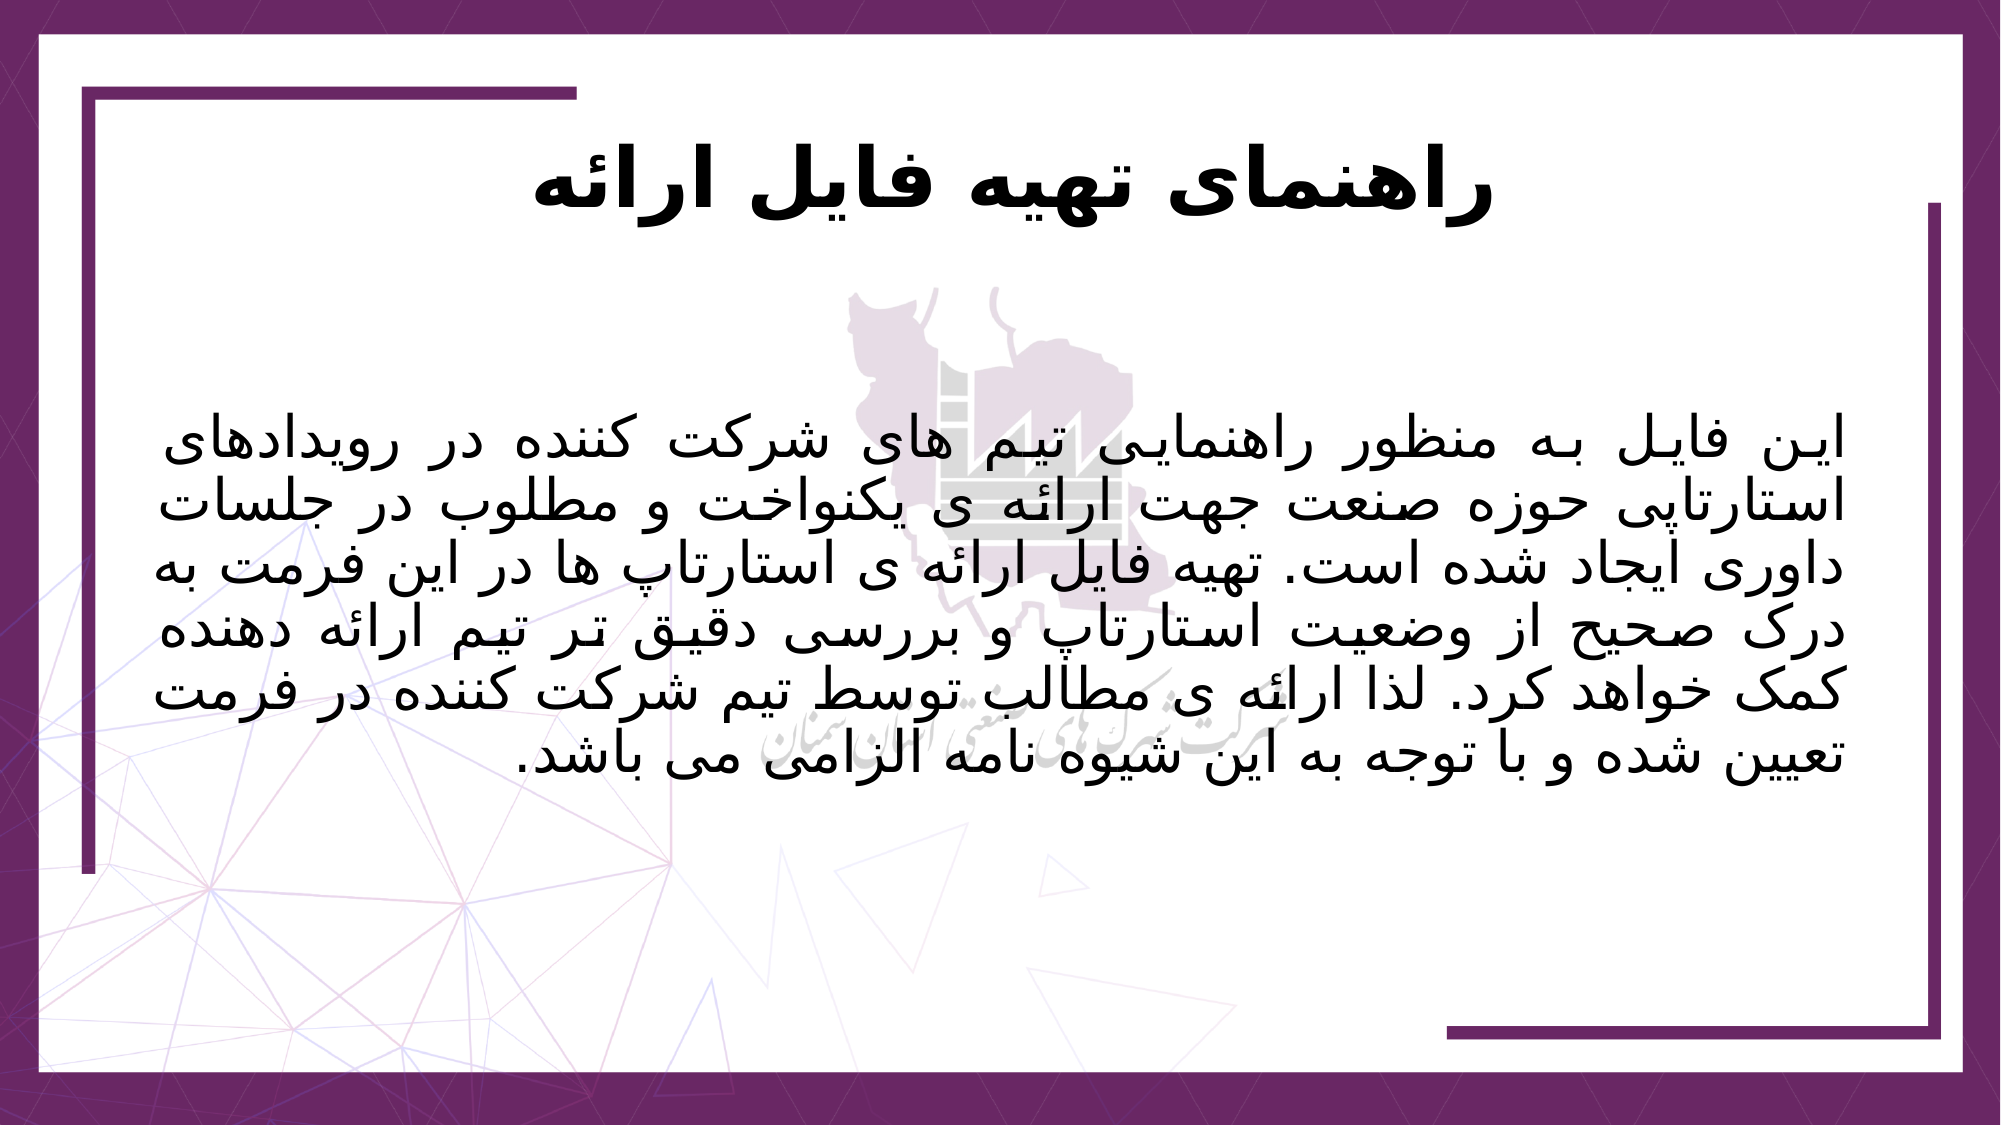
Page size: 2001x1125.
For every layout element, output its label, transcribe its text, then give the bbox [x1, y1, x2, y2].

picture [0, 0, 2001, 1125]
list راهنمای تهيه فايل ارائه [137, 128, 1863, 250]
title این فایل به منظور راهنمایی تیم های شرکت کننده در رويدادهای استارتاپی حوزه صنعت جهت ارائه ی یکنواخت و مطلوب در جلسات داوری ایجاد شده است. تهیه فایل ارائه ی استارتاپ ها در این فرمت به درک صحیح از وضعیت استارتاپ و بررسی دقیق تر تیم ارائه دهنده کمک خواهد کرد. لذا ارائه ی مطالب توسط تیم شرکت کننده در فرمت تعیین شده و با توجه به این شیوه نامه الزامی می باشد. [137, 274, 1863, 964]
